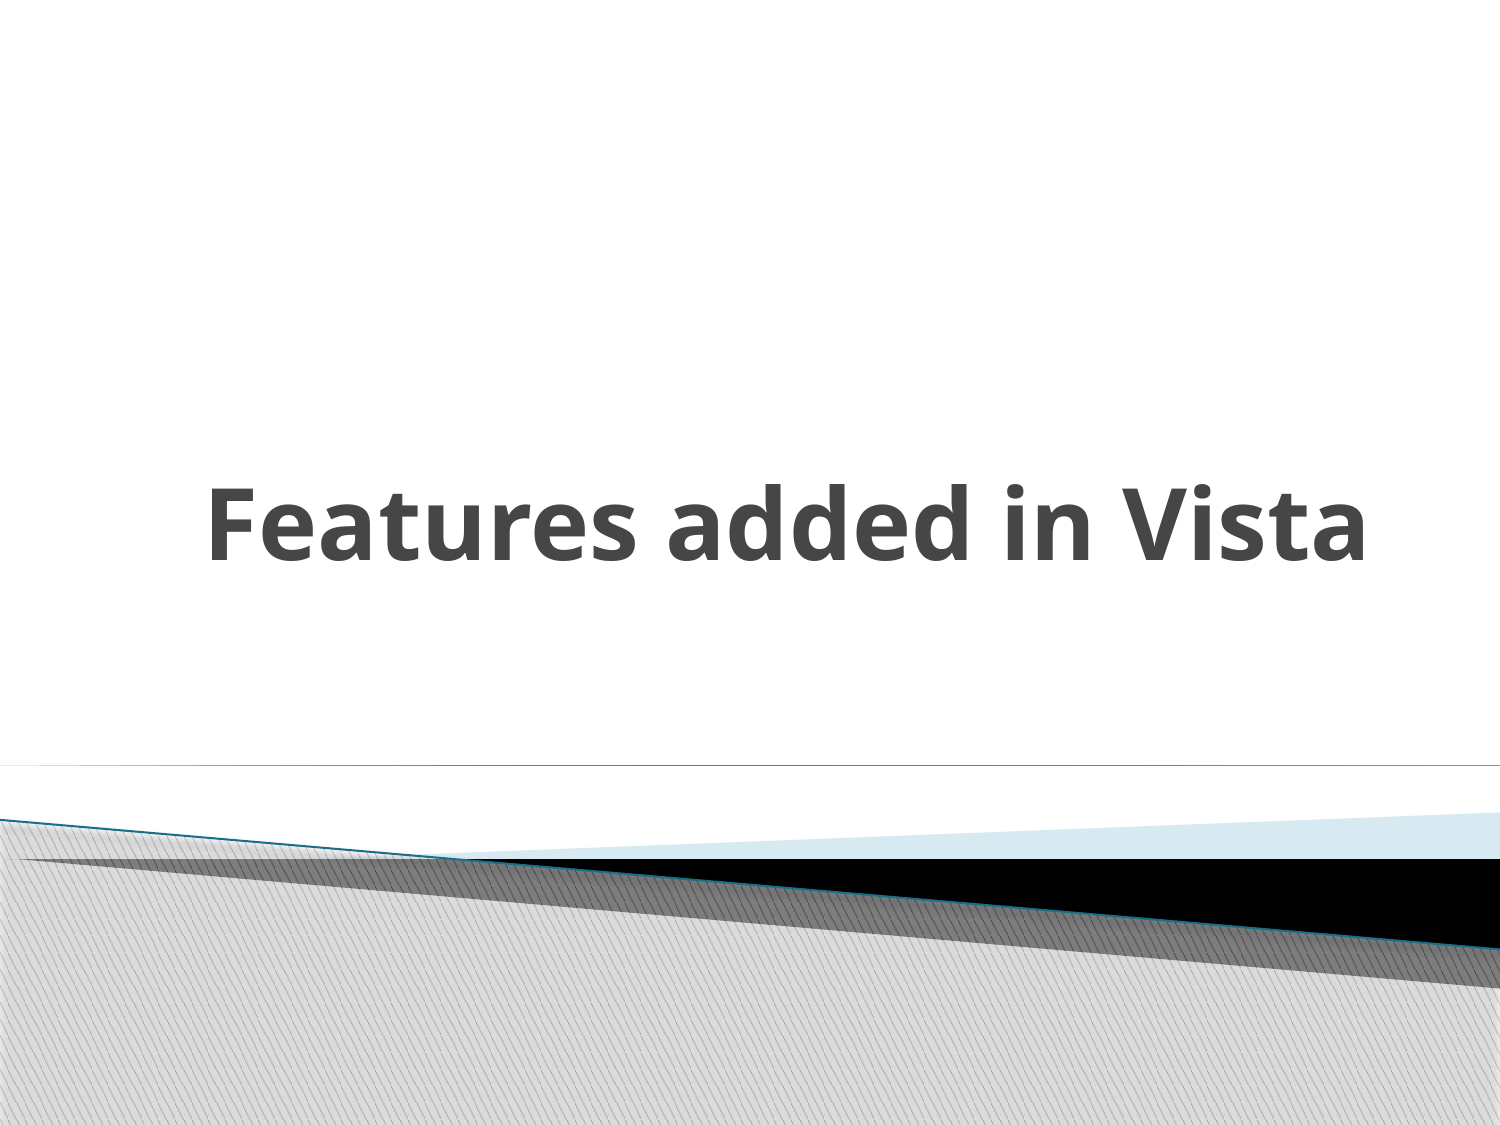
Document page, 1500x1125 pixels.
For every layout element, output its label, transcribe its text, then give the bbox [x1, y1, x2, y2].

title Features added in Vista [112, 287, 1388, 588]
picture [5, 859, 1500, 989]
